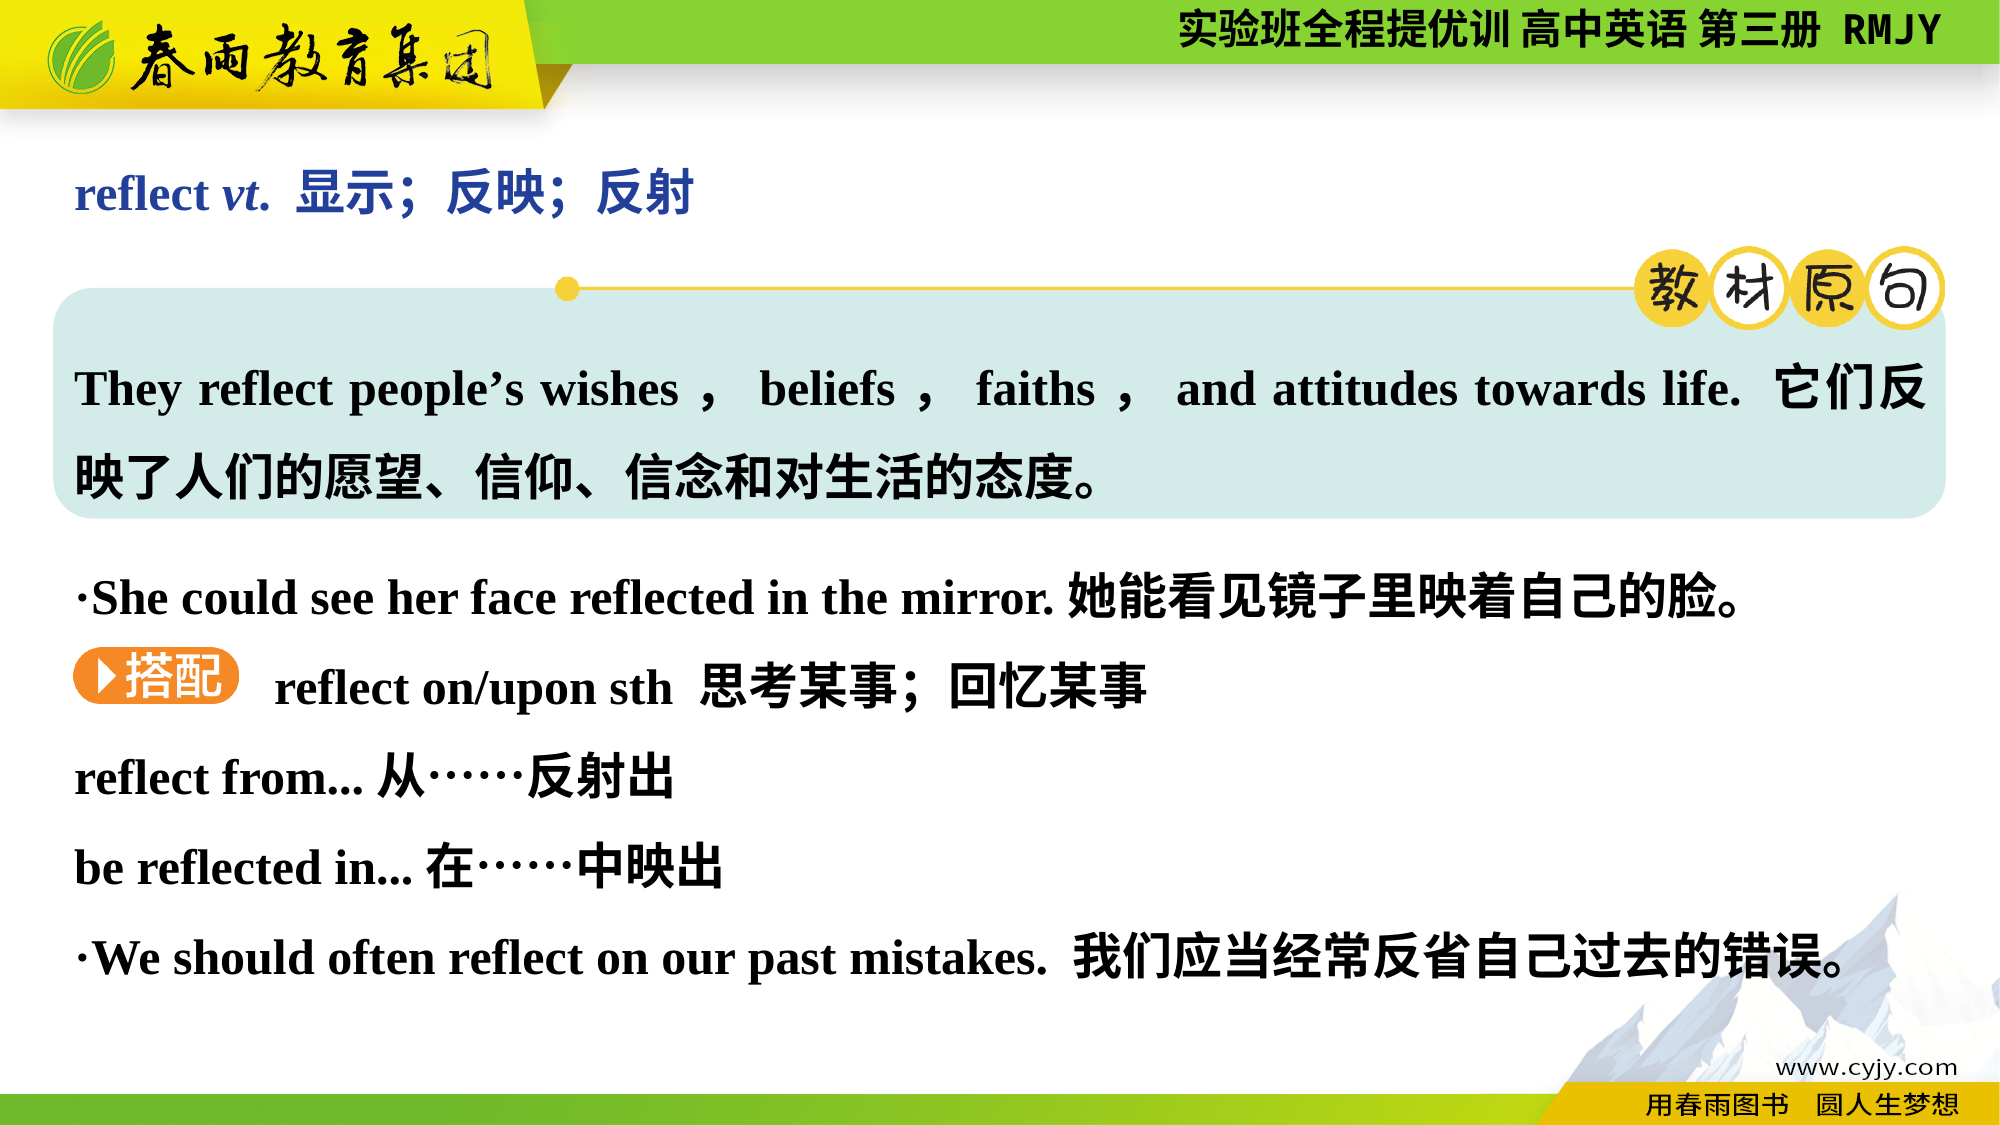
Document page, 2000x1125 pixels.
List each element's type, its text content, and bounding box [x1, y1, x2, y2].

text_box [75, 513, 1924, 518]
picture [0, 0, 2000, 1125]
text_box They reflect people’s wishes，beliefs，faiths，and attitudes towards life. 它们反映了人们的愿望、信仰、信念和对生活的态度。 [59, 317, 1944, 513]
list reflect vt. 显示；反映；反射 [59, 122, 1944, 217]
text_box ·She could see her face reflected in the mirror.她能看见镜子里映着自己的脸。 reflect on/upon sth 思考某事；回忆某事 reflect from...从……反射出 be reflected in...在……中映出 ·We should often reflect on our past mistakes. 我们应当经常反省自己过去的错误。 [59, 527, 1944, 992]
text_box [54, 289, 550, 497]
